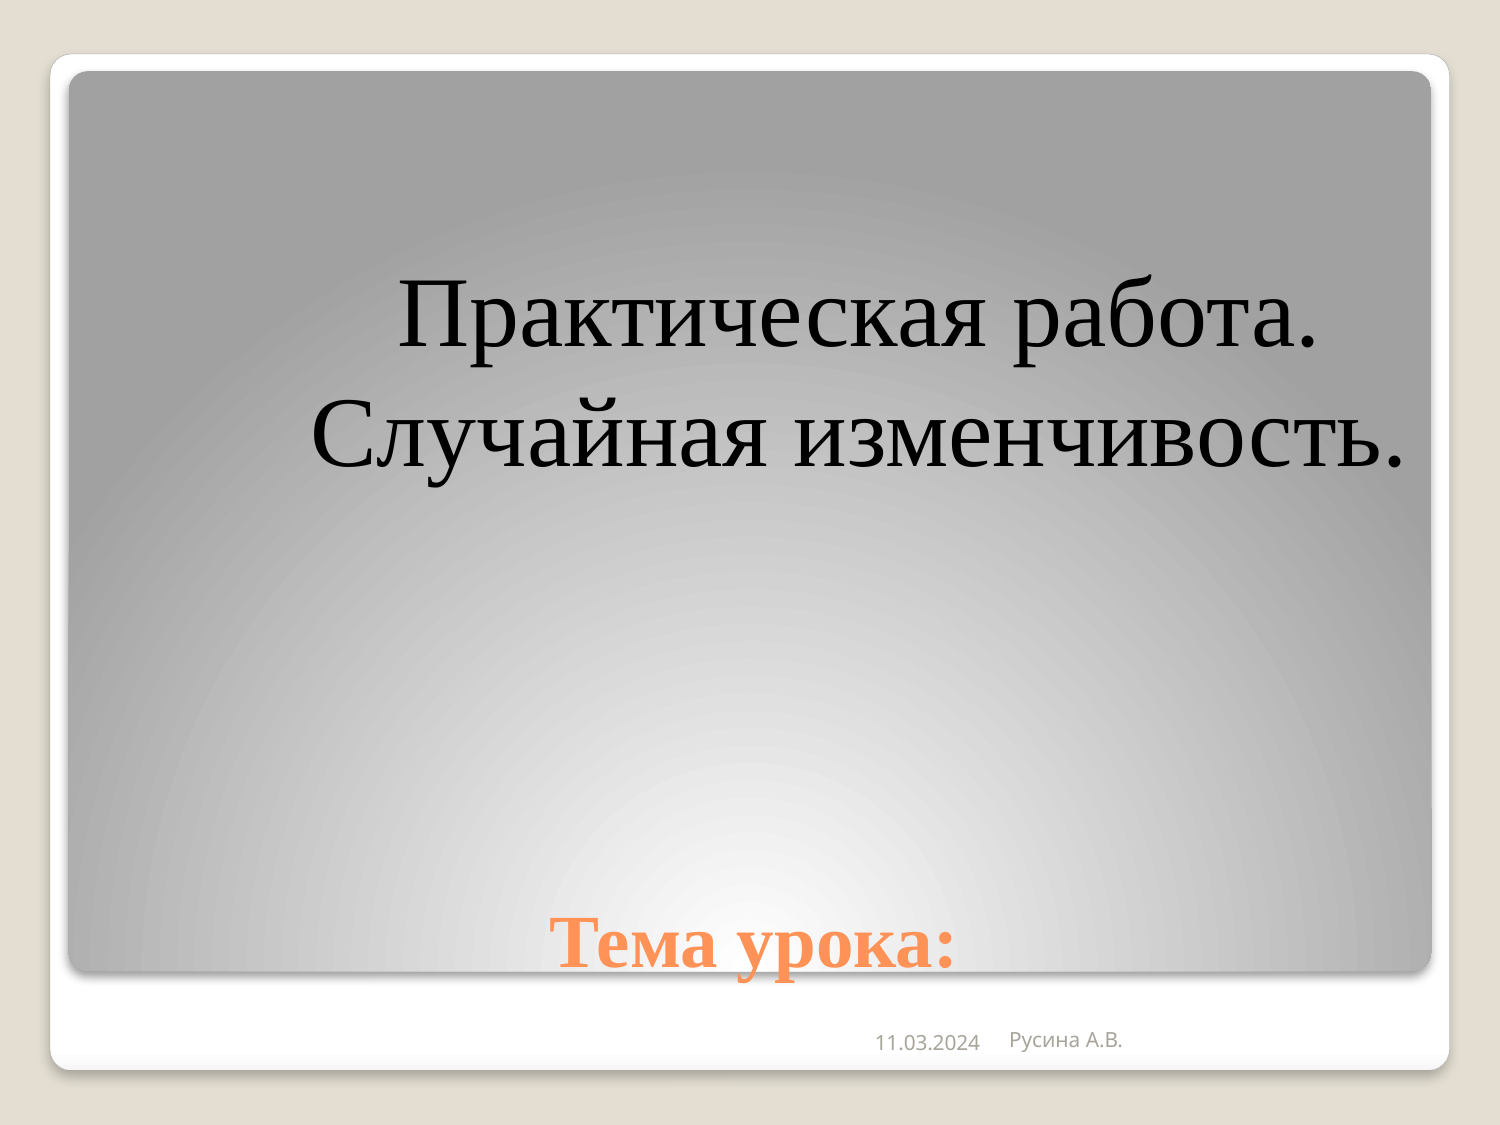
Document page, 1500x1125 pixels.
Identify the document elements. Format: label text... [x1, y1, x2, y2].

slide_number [619, 1002, 994, 1063]
footer Русина А.В. [994, 1002, 1370, 1063]
list Практическая работа. Случайная изменчивость. [230, 231, 1461, 598]
title Тема урока: [82, 817, 1425, 990]
